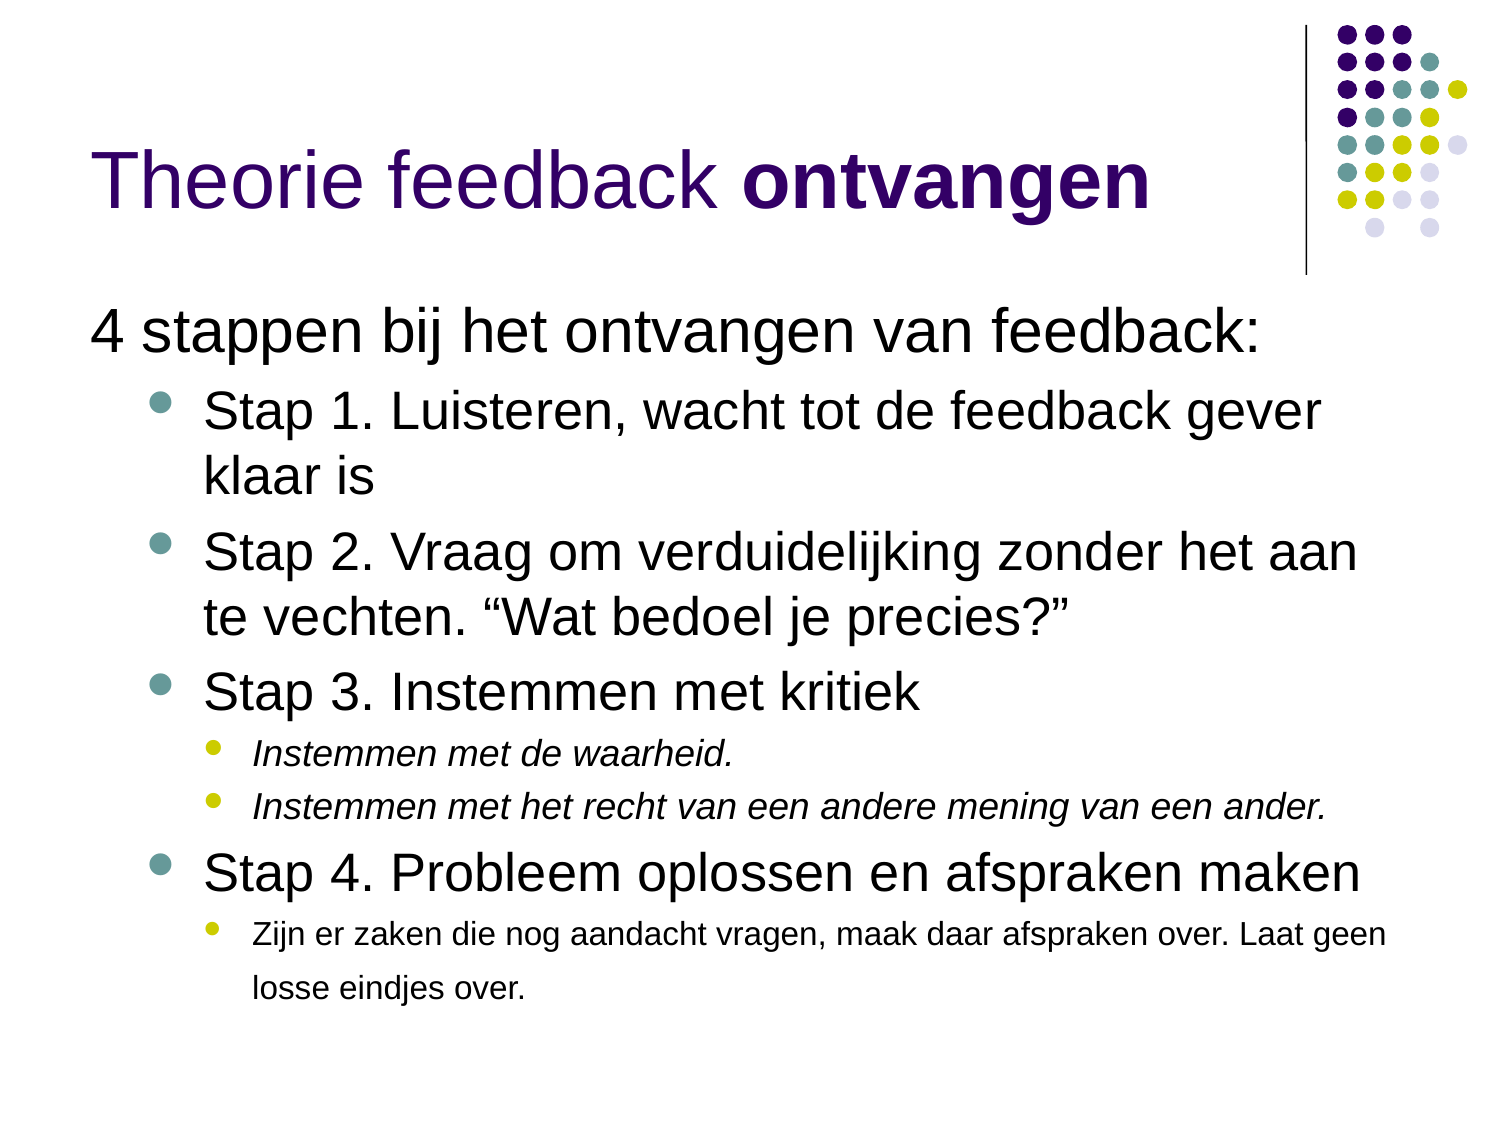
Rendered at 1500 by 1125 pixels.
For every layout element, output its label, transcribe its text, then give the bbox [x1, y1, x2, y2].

list 4 stappen bij het ontvangen van feedback: Stap 1. Luisteren, wacht tot de feedback gever klaar is Stap 2. Vraag om verduidelijking zonder het aan te vechten. “Wat bedoel je precies?” Stap 3. Instemmen met kritiek Instemmen met de waarheid. Instemmen met het recht van een andere mening van een ander. Stap 4. Probleem oplossen en afspraken maken Zijn er zaken die nog aandacht vragen, maak daar afspraken over. Laat geen losse eindjes over. [75, 282, 1425, 1006]
title Theorie feedback ontvangen [75, 20, 1313, 233]
